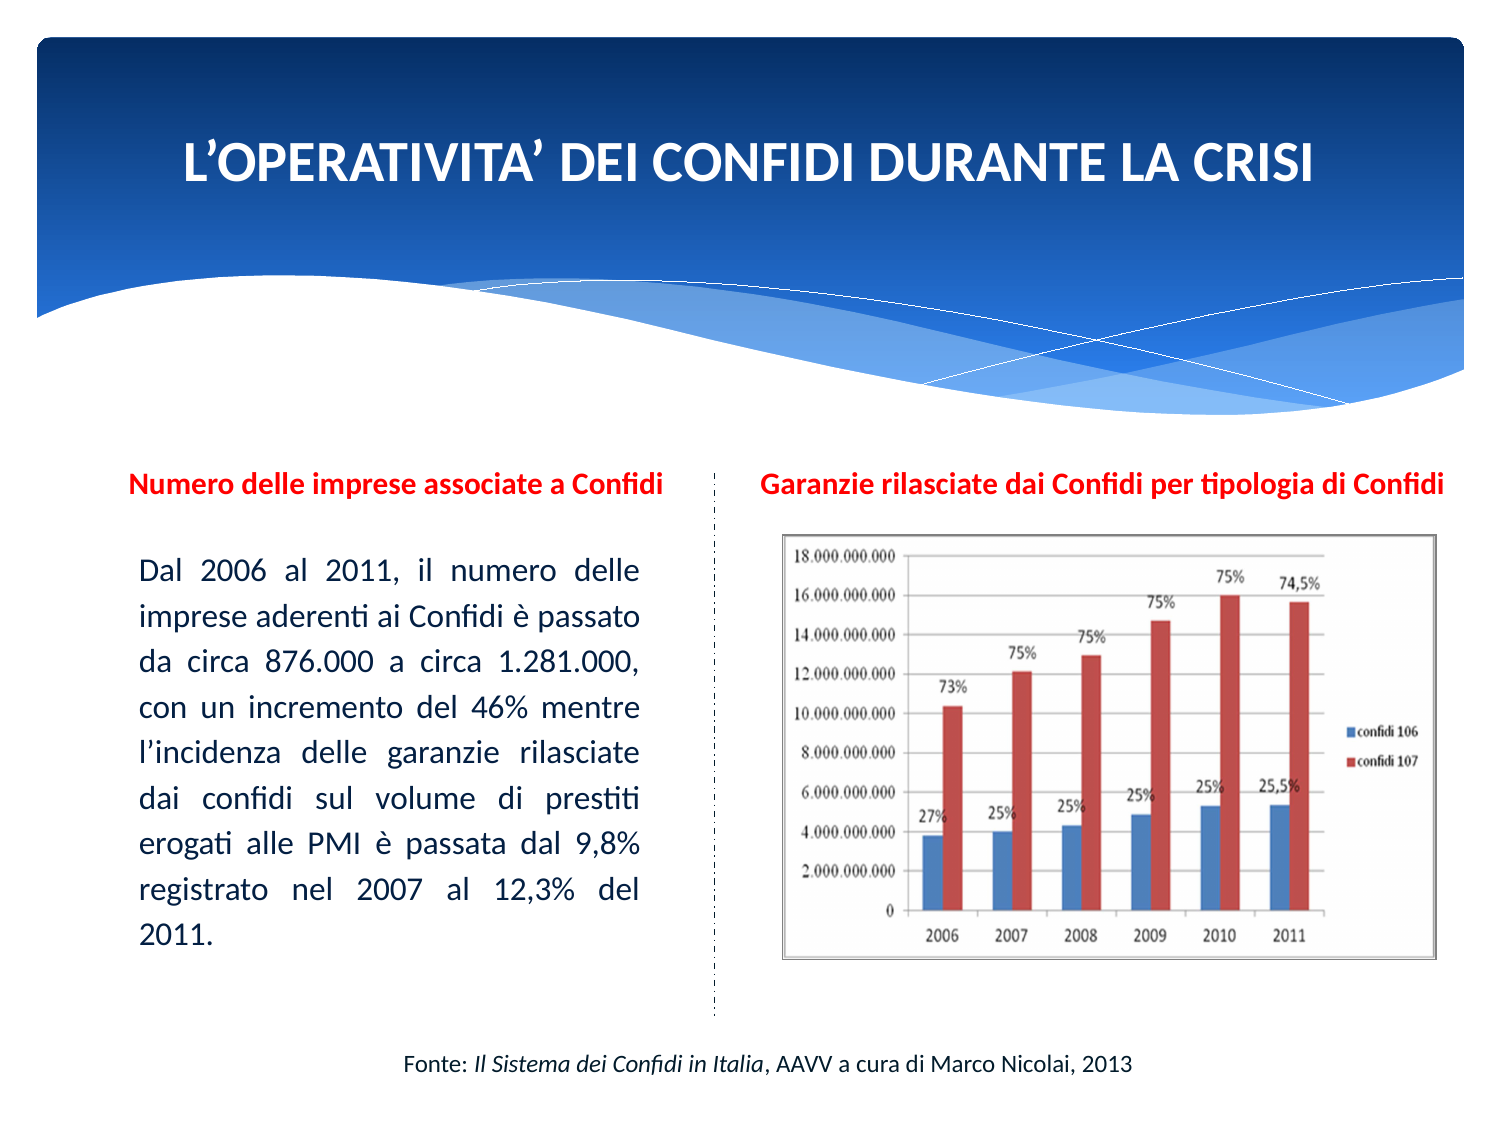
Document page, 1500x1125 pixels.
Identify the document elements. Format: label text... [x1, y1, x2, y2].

text_box Numero delle imprese associate a Confidi [53, 456, 740, 509]
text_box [742, 455, 1464, 960]
title L’OPERATIVITA’ DEI CONFIDI DURANTE LA CRISI [75, 55, 1425, 261]
text_box Fonte: Il Sistema dei Confidi in Italia, AAVV a cura di Marco Nicolai, 2013 [388, 1040, 1193, 1085]
text_box Dal 2006 al 2011, il numero delle imprese aderenti ai Confidi è passato da circa 876.000 a circa 1.281.000, con un incremento del 46% mentre l’incidenza delle garanzie rilasciate dai confidi sul volume di prestiti erogati alle PMI è passata dal 9,8% registrato nel 2007 al 12,3% del 2011. [123, 535, 656, 960]
